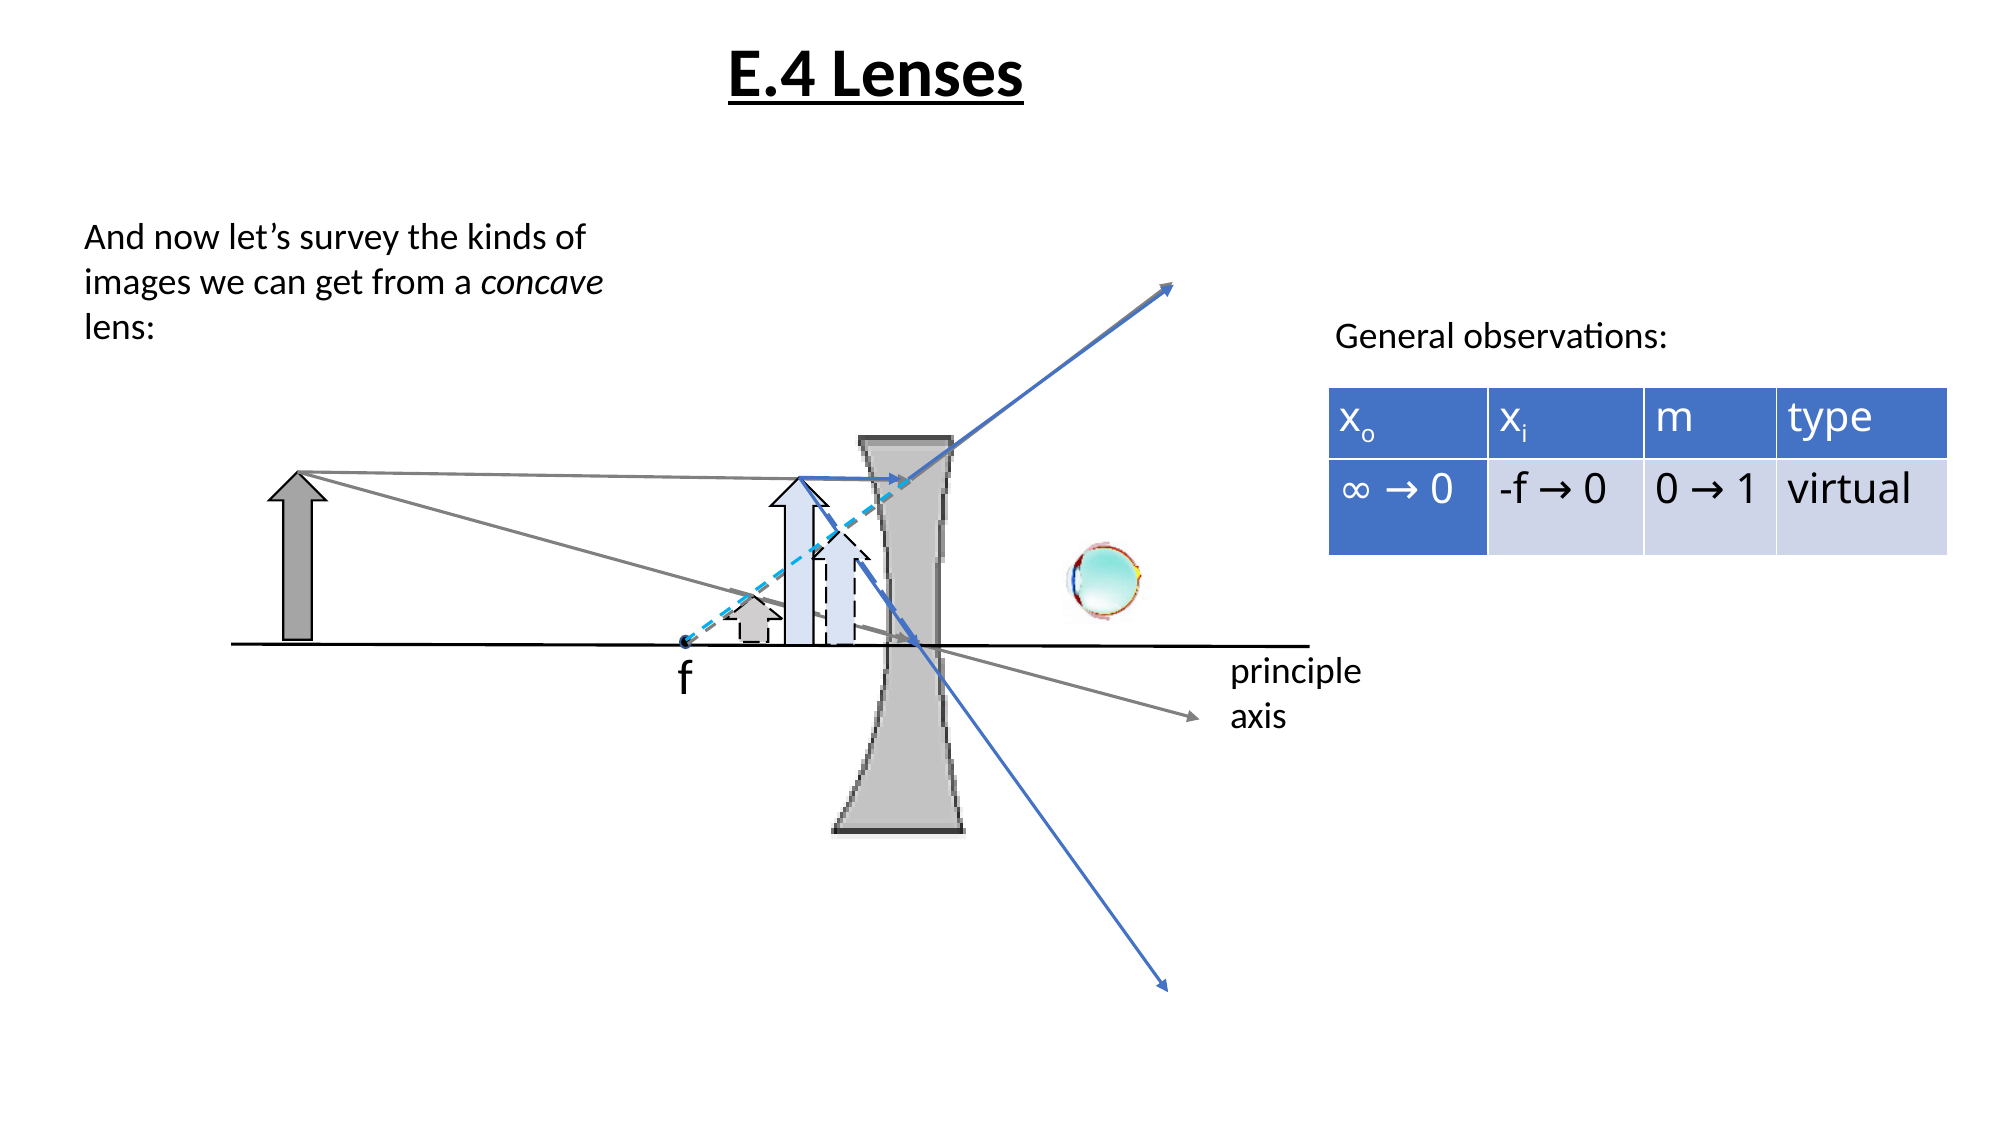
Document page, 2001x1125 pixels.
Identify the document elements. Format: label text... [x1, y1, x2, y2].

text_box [297, 471, 908, 641]
table_header xo [1329, 388, 1487, 458]
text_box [915, 641, 1169, 993]
table_header m [1645, 388, 1776, 458]
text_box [799, 477, 919, 649]
table_cell virtual [1777, 460, 1947, 555]
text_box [1169, 647, 1200, 720]
text_box E.4 Lenses [712, 38, 1058, 132]
table_cell ∞ → 0 [1329, 460, 1487, 555]
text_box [785, 356, 908, 471]
text_box And now let’s survey the kinds of images we can get from a concave lens: [69, 204, 663, 355]
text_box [919, 480, 985, 641]
table_cell -f → 0 [1489, 460, 1643, 555]
text_box General observations: [1320, 303, 1684, 364]
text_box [1055, 528, 1154, 632]
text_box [908, 649, 915, 720]
text_box principle axis [1215, 639, 1386, 744]
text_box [685, 480, 909, 641]
text_box f [663, 647, 708, 712]
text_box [909, 513, 916, 640]
table_header type [1777, 388, 1947, 458]
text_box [785, 648, 915, 919]
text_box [682, 481, 799, 648]
table_cell 0 → 1 [1645, 460, 1776, 555]
table_header xi [1489, 388, 1643, 458]
text_box [266, 470, 297, 641]
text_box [908, 284, 1174, 479]
